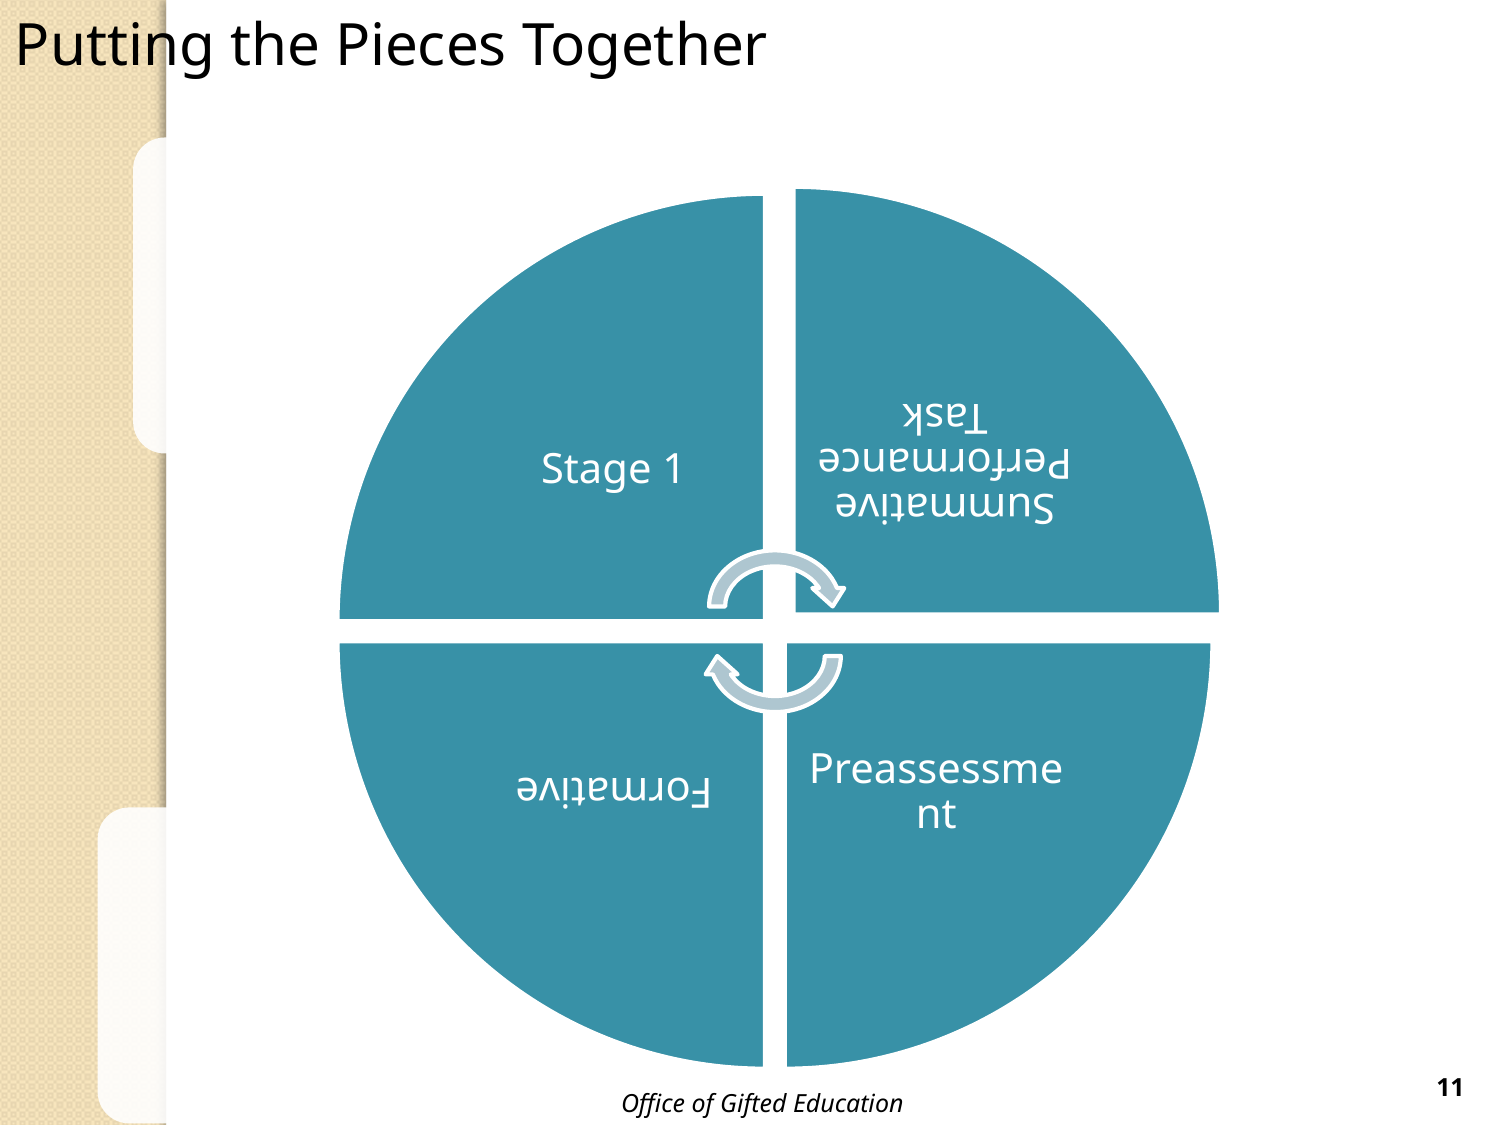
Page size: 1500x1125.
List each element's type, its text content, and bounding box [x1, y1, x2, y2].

text_box Putting the Pieces Together [0, 0, 1263, 85]
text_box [0, 137, 1500, 1125]
